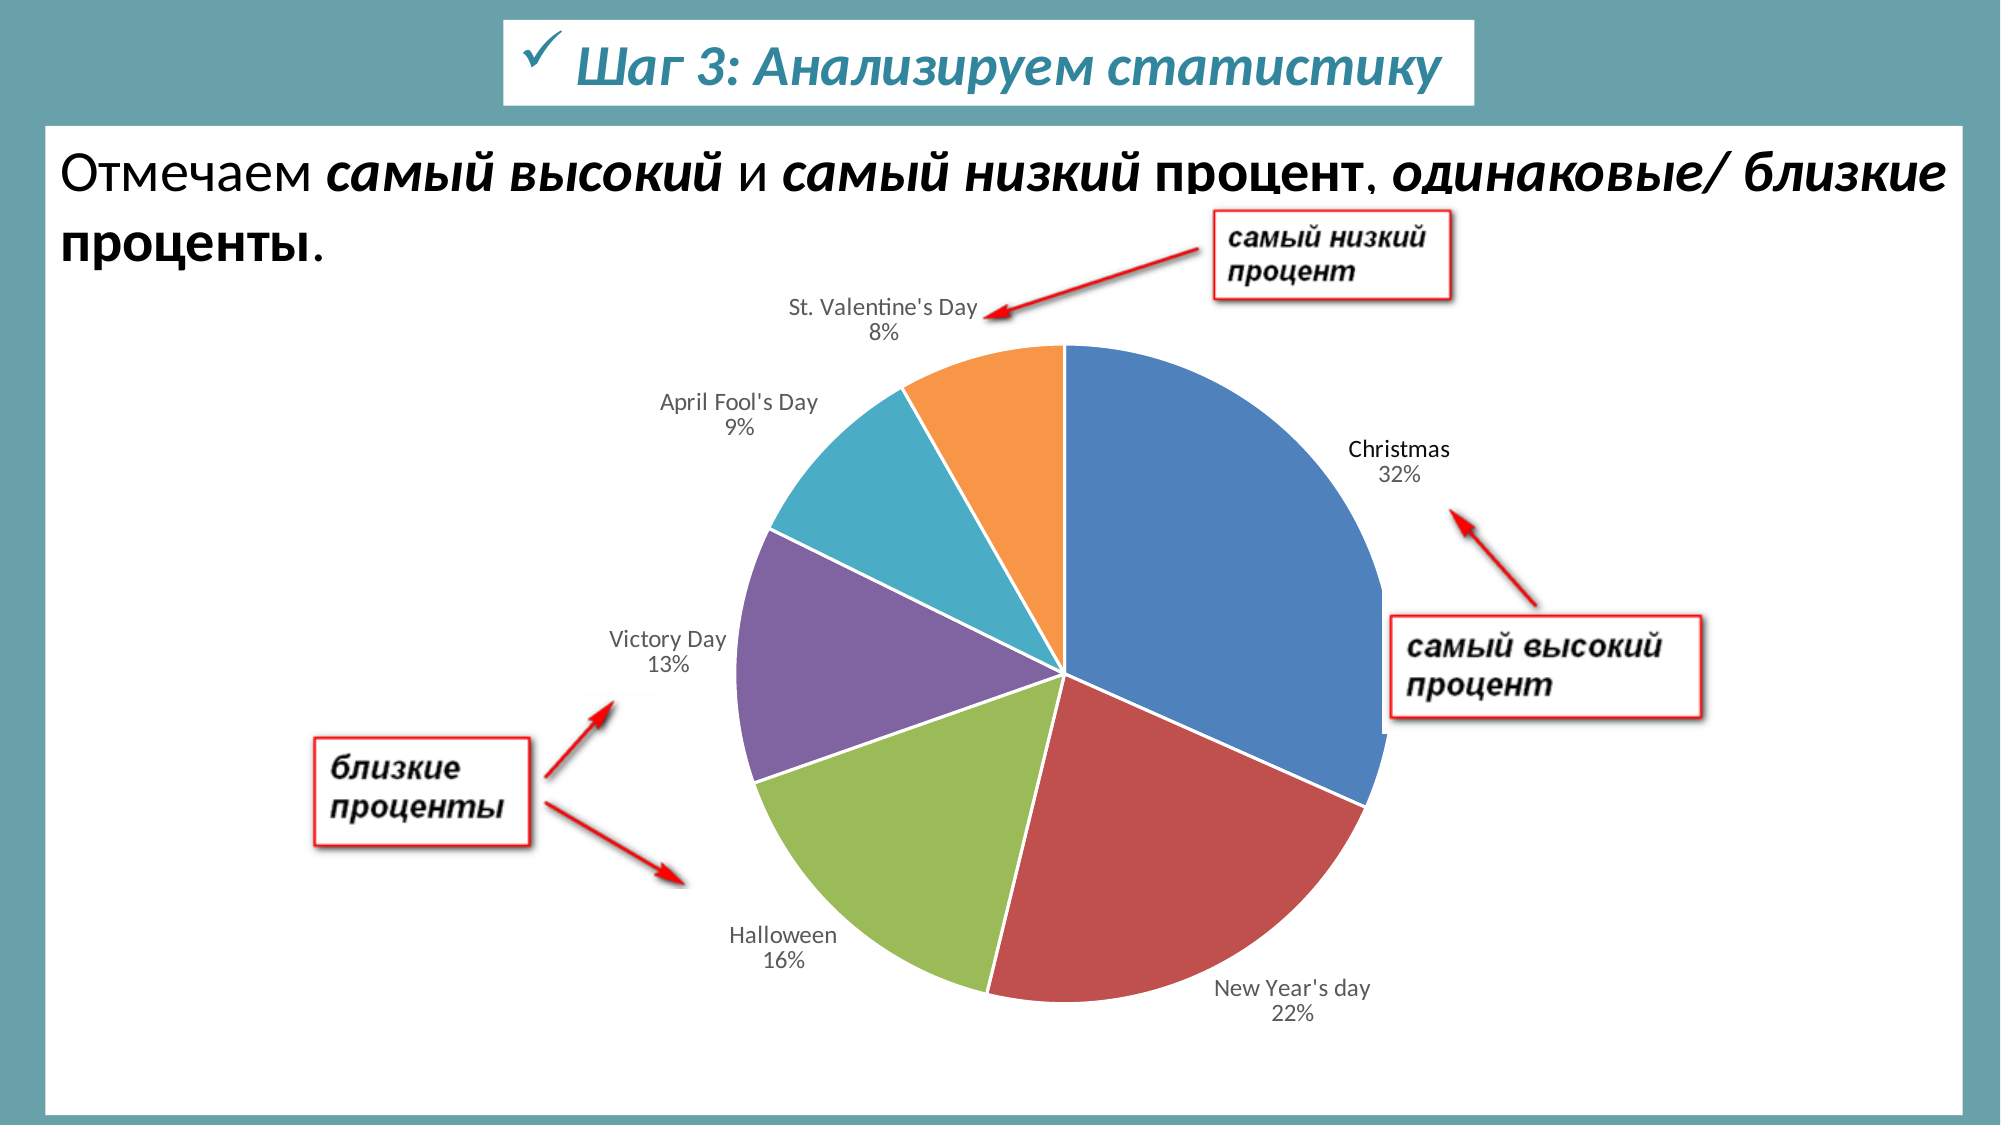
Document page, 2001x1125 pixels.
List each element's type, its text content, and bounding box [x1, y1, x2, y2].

picture [0, 0, 2001, 1125]
list Шаг 3: Анализируем статистику [503, 19, 1475, 106]
text_box Отмечаем самый высокий и самый низкий процент, одинаковые/ близкие проценты. [45, 125, 1963, 1116]
chart [452, 275, 1633, 1061]
